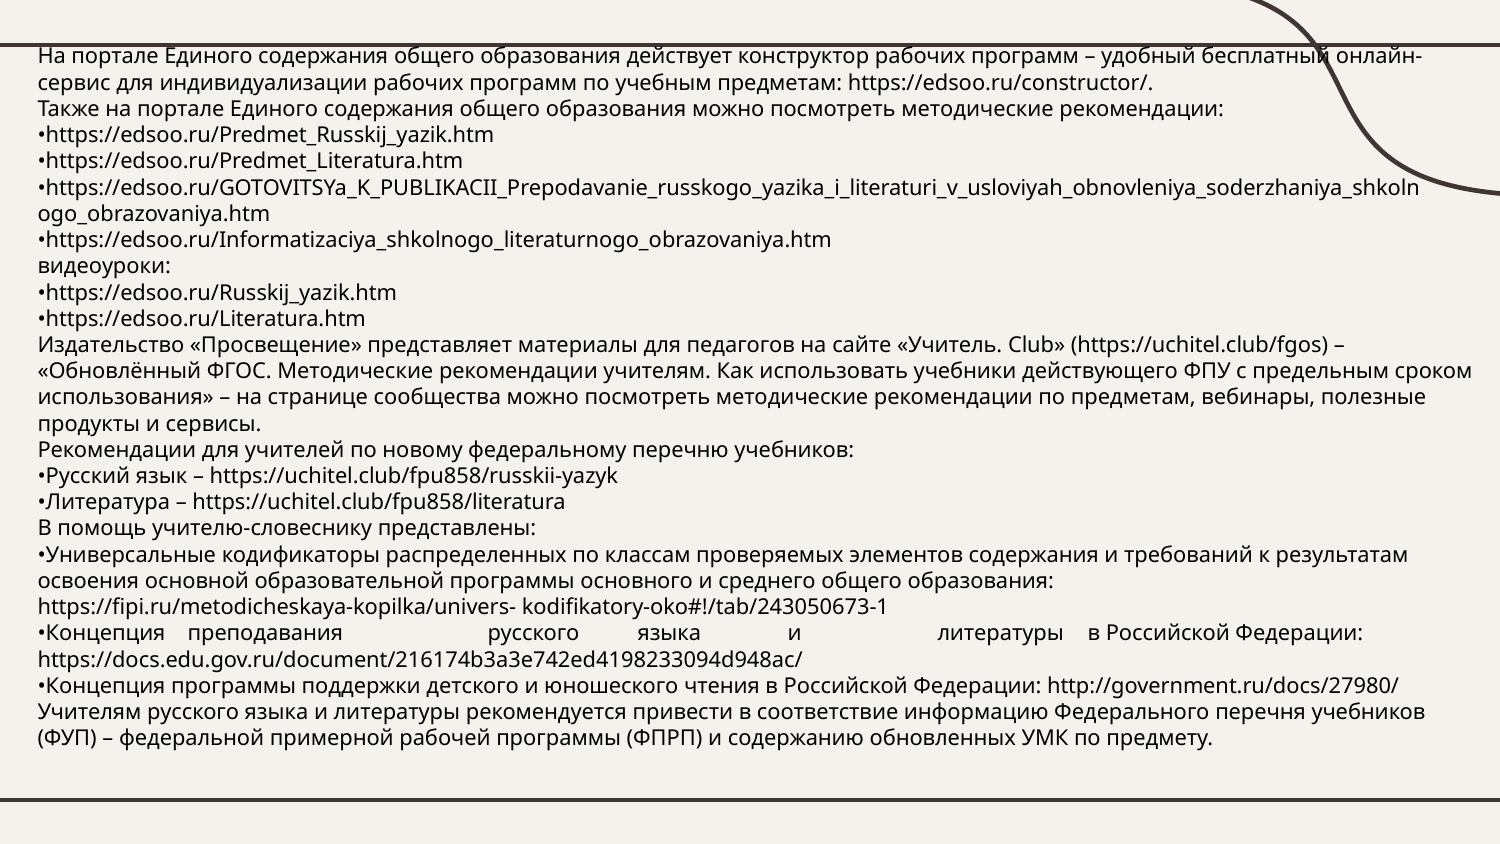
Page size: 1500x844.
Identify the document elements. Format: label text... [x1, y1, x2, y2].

list На портале Единого содержания общего образования действует конструктор рабочих программ – удобный бесплатный онлайн-сервис для индивидуализации рабочих программ по учебным предметам: https://edsoo.ru/constructor/. Также на портале Единого содержания общего образования можно посмотреть методические рекомендации: •https://edsoo.ru/Predmet_Russkij_yazik.htm •https://edsoo.ru/Predmet_Literatura.htm •https://edsoo.ru/GOTOVITSYa_K_PUBLIKACII_Prepodavanie_russkogo_yazika_i_literaturi_v_usloviyah_obnovleniya_soderzhaniya_shkoln ogo_obrazovaniya.htm •https://edsoo.ru/Informatizaciya_shkolnogo_literaturnogo_obrazovaniya.htm видеоуроки: •https://edsoo.ru/Russkij_yazik.htm •https://edsoo.ru/Literatura.htm Издательство «Просвещение» представляет материалы для педагогов на сайте «Учитель. Club» (https://uchitel.club/fgos) – «Обновлённый ФГОС. Методические рекомендации учителям. Как использовать учебники действующего ФПУ с предельным сроком использования» – на странице сообщества можно посмотреть методические рекомендации по предметам, вебинары, полезные продукты и сервисы. Рекомендации для учителей по новому федеральному перечню учебников: •Русский язык – https://uchitel.club/fpu858/russkii-yazyk •Литература – https://uchitel.club/fpu858/literatura В помощь учителю-словеснику представлены: •Универсальные кодификаторы распределенных по классам проверяемых элементов содержания и требований к результатам освоения основной образовательной программы основного и среднего общего образования: https://fipi.ru/metodicheskaya-kopilka/univers- kodifikatory-oko#!/tab/243050673-1 •Концепция преподавания русского языка и литературы в Российской Федерации: https://docs.edu.gov.ru/document/216174b3a3e742ed4198233094d948ac/ •Концепция программы поддержки детского и юношеского чтения в Российской Федерации: http://government.ru/docs/27980/ Учителям русского языка и литературы рекомендуется привести в соответствие информацию Федерального перечня учебников (ФУП) – федеральной примерной рабочей программы (ФПРП) и содержанию обновленных УМК по предмету. [3, 27, 1497, 678]
